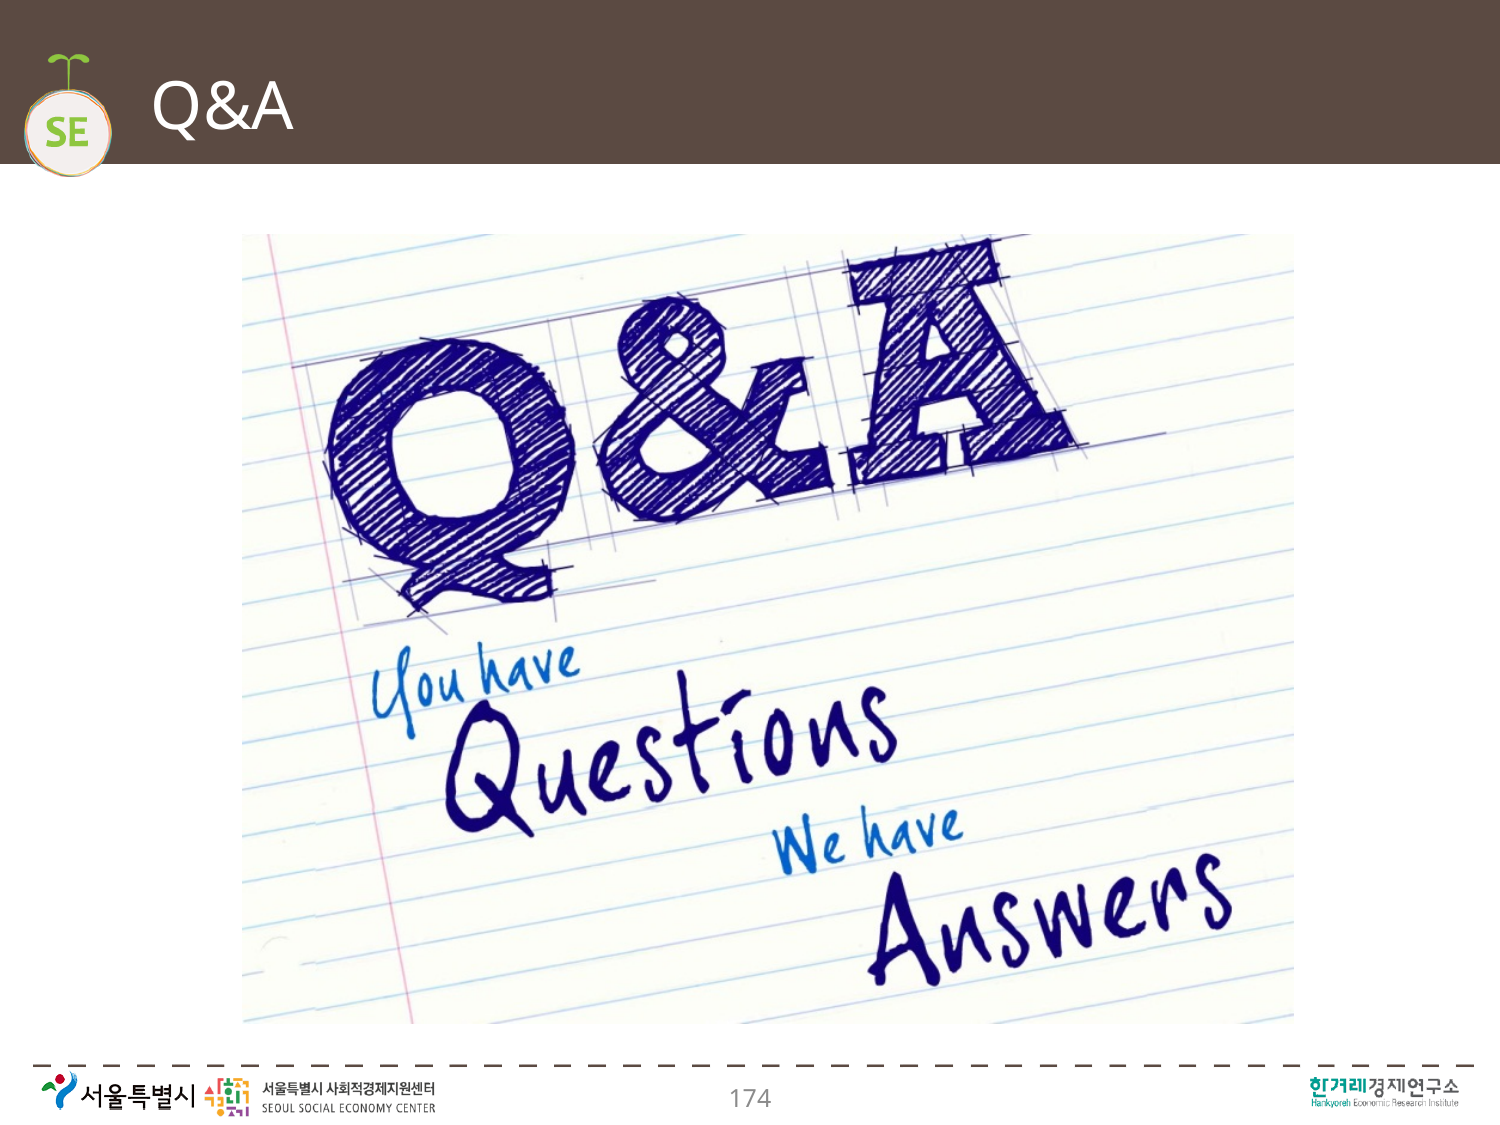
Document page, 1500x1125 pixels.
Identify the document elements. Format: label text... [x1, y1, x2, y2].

title Q&A [135, 45, 1463, 161]
picture [0, 0, 1500, 1125]
slide_number 174 [696, 1069, 804, 1125]
